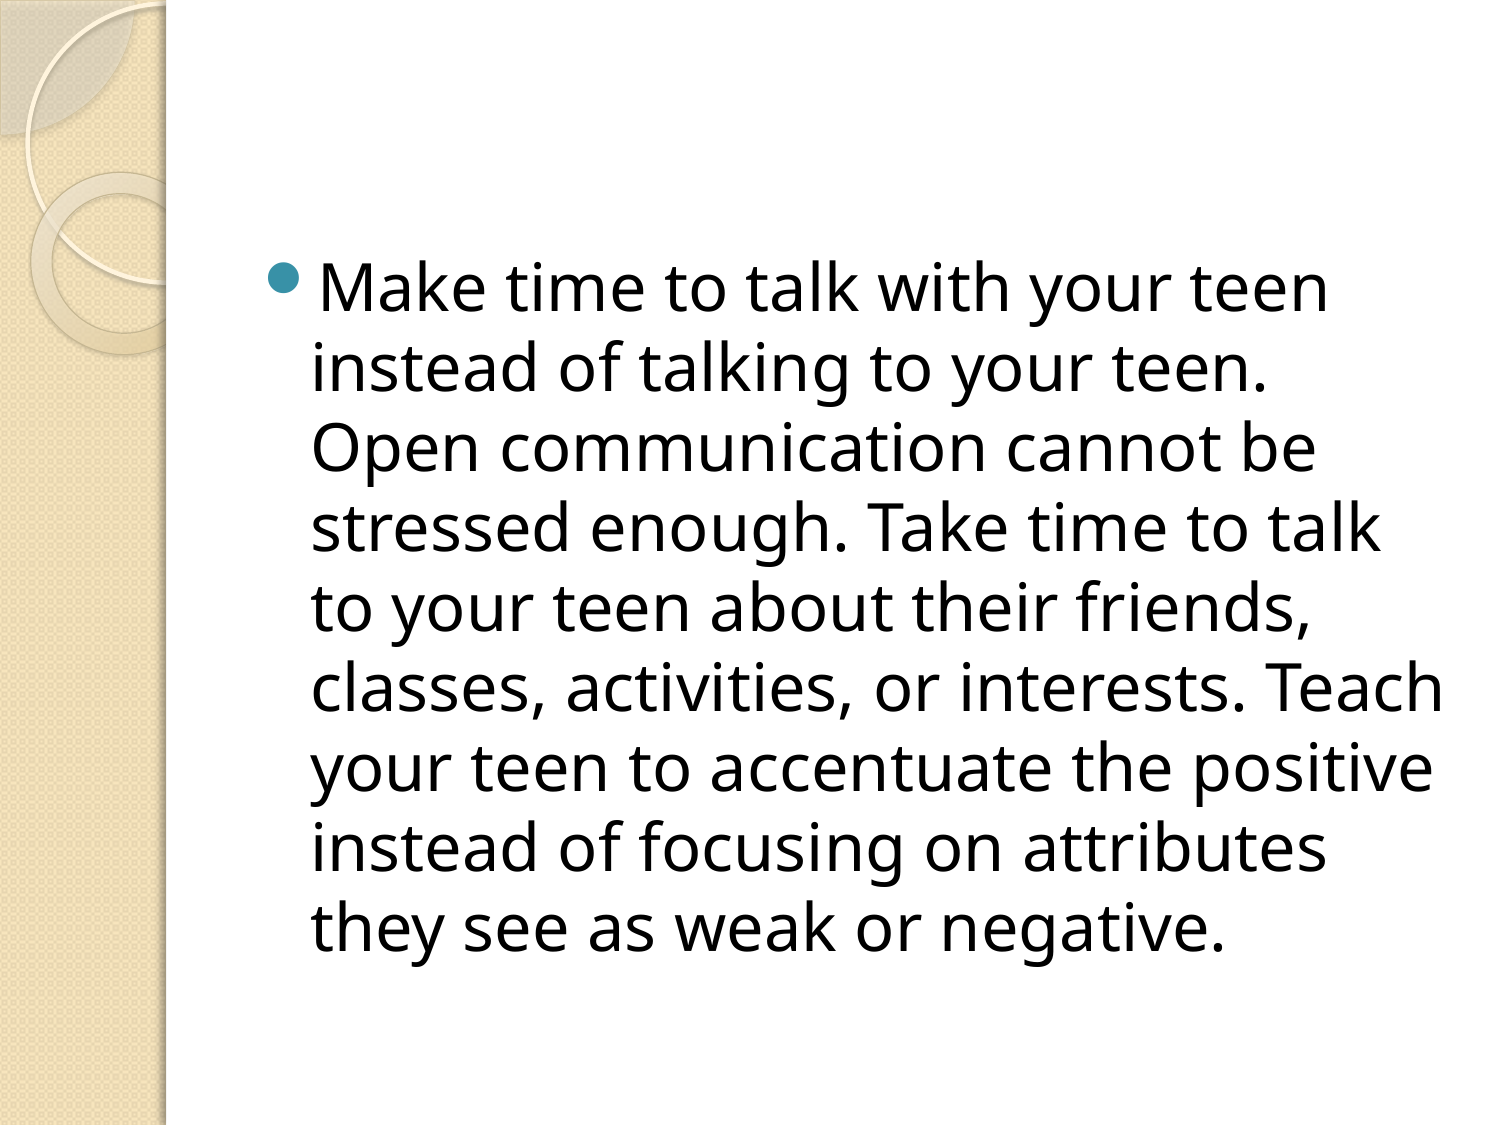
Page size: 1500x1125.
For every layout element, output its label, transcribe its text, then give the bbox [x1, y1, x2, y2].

list Make time to talk with your teen instead of talking to your teen. Open communication cannot be stressed enough. Take time to talk to your teen about their friends, classes, activities, or interests. Teach your teen to accentuate the positive instead of focusing on attributes they see as weak or negative. [235, 237, 1466, 1025]
